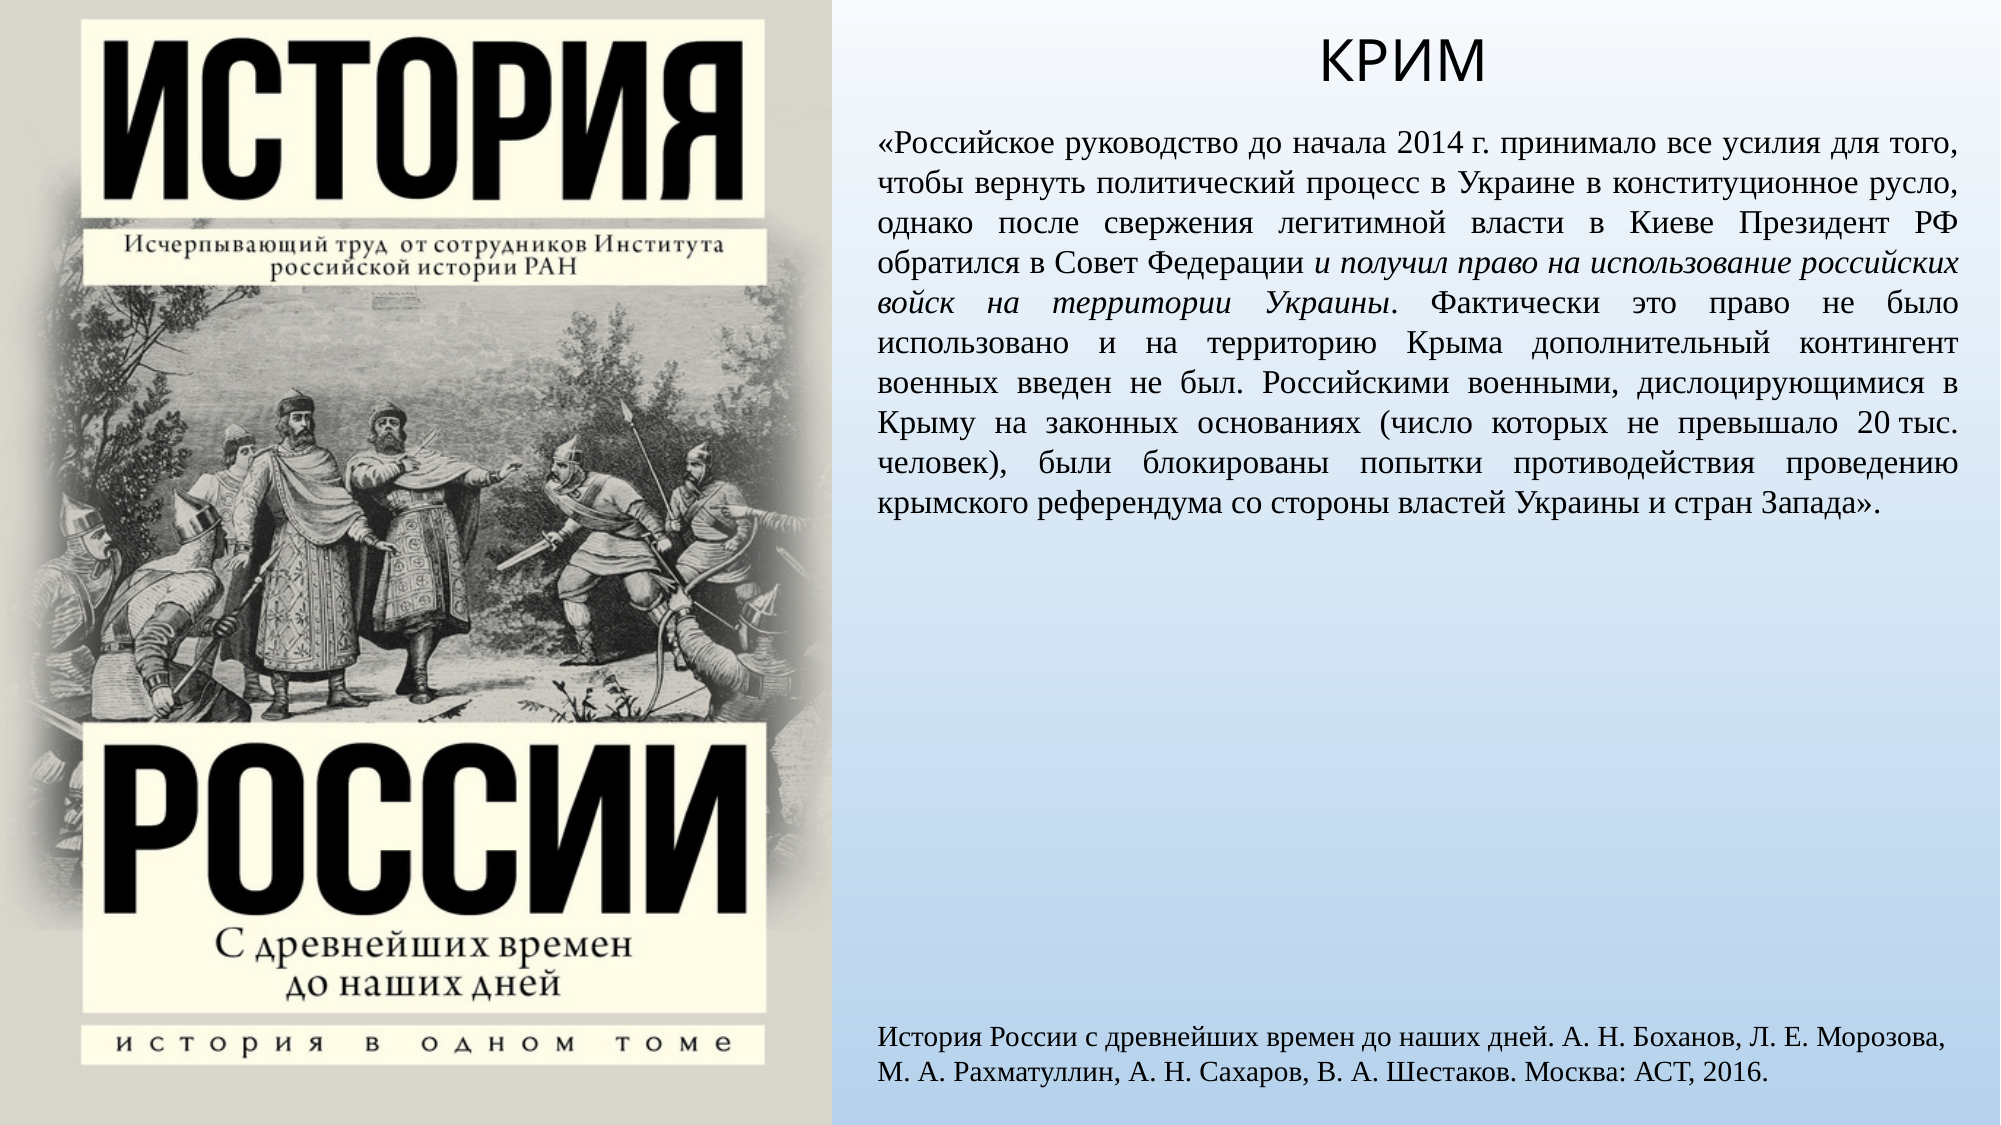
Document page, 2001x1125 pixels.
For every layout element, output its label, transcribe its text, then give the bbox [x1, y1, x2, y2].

text_box История России с древнейших времен до наших дней. А. Н. Боханов, Л. Е. Морозова, М. А. Рахматуллин, А. Н. Сахаров, В. А. Шестаков. Москва: АСТ, 2016. [862, 1010, 1975, 1095]
picture [0, 0, 832, 1125]
text_box «Российское руководство до начала 2014 г. принимало все усилия для того, чтобы вернуть политический процесс в Украине в конституционное русло, однако после свержения легитимной власти в Киеве Президент РФ обратился в Совет Федерации и получил право на использование российских войск на территории Украины. Фактически это право не было использовано и на территорию Крыма дополнительный контингент военных введен не был. Российскими военными, дислоцирующимися в Крыму на законных основаниях (число которых не превышало 20 тыс. человек), были блокированы попытки противодействия проведению крымского референдума со стороны властей Украины и стран Запада». [862, 113, 1975, 528]
title КРИМ [1303, 14, 1534, 112]
